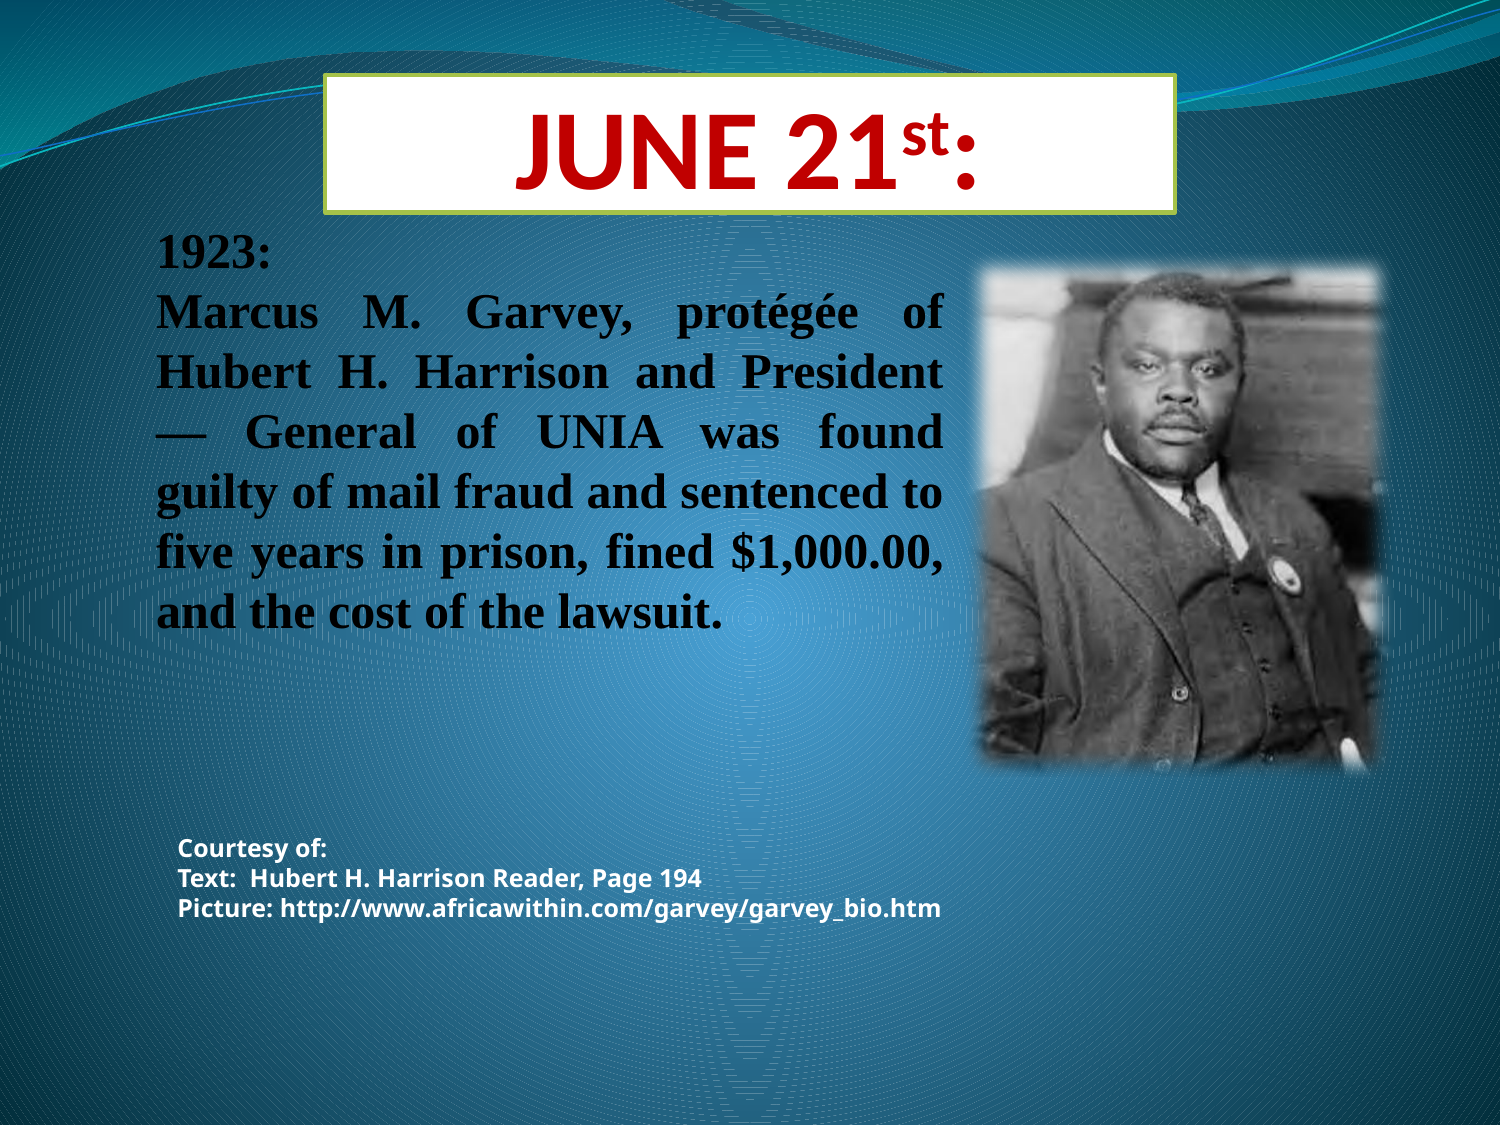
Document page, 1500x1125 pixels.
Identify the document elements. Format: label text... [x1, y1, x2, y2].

text_box 1923: Marcus M. Garvey, protégée of Hubert H. Harrison and President — General of UNIA was found guilty of mail fraud and sentenced to five years in prison, fined $1,000.00, and the cost of the lawsuit. [150, 212, 950, 713]
title JUNE 21st: [323, 73, 1177, 215]
picture [962, 249, 1396, 782]
text_box Courtesy of: Text: Hubert H. Harrison Reader, Page 194 Picture: http://www.africawithin.com/garvey/garvey_bio.htm [162, 825, 1388, 930]
